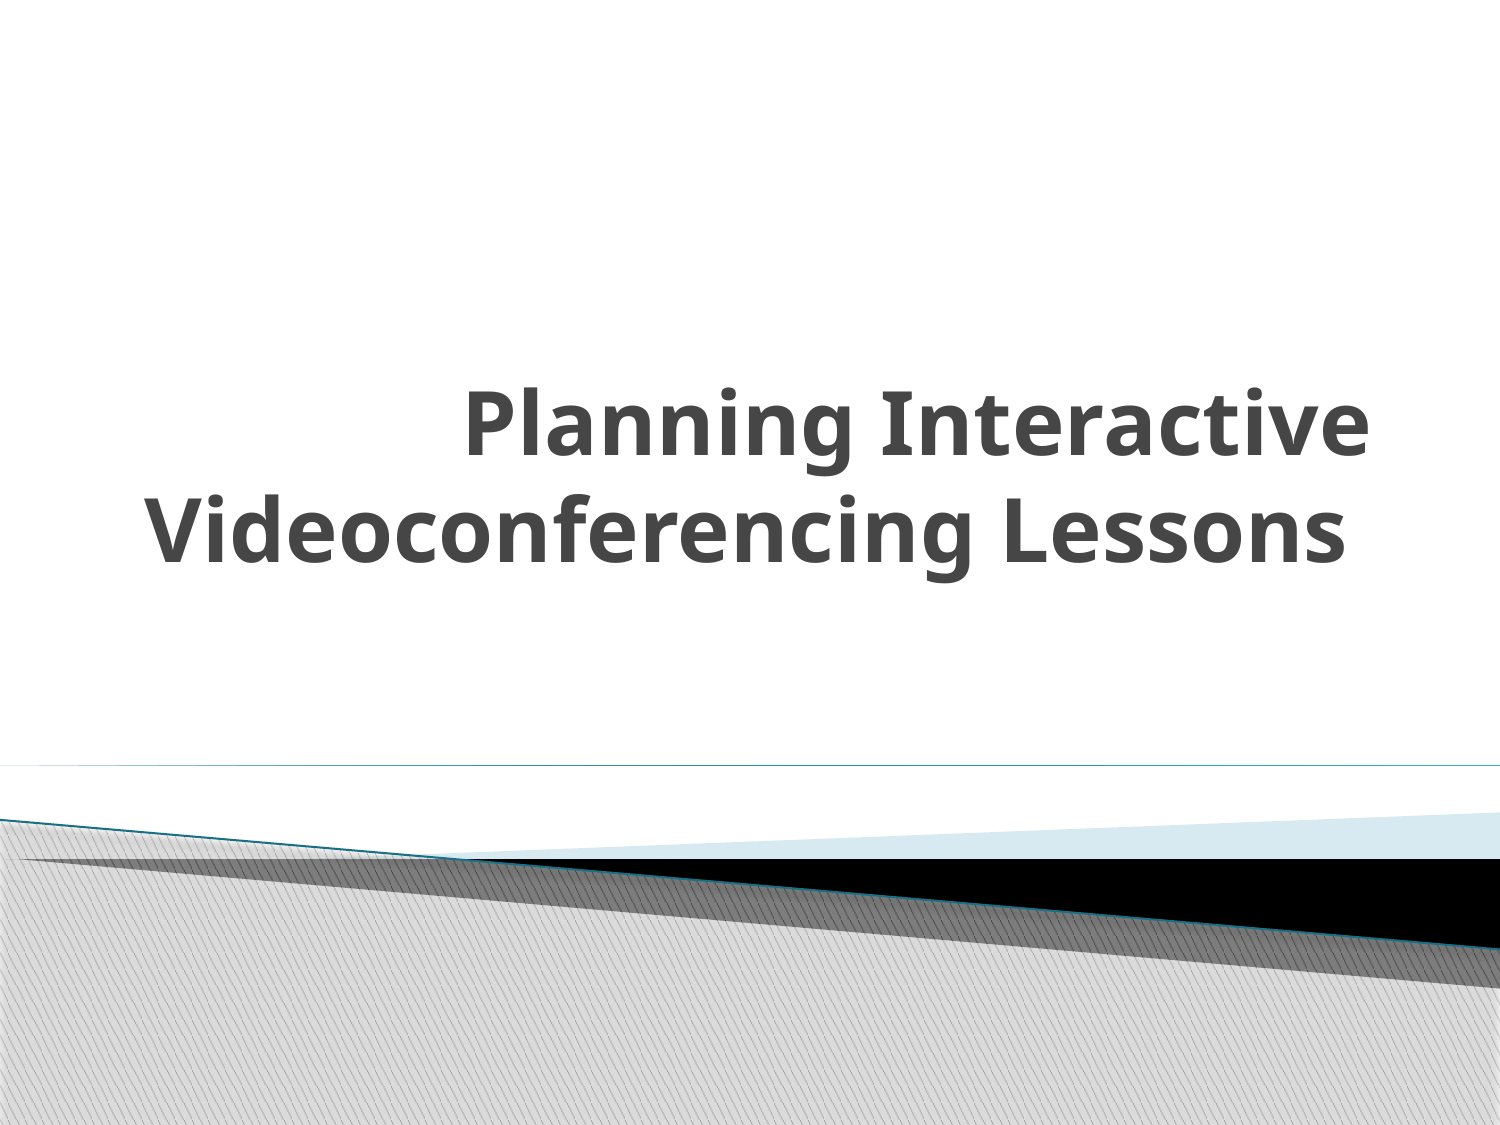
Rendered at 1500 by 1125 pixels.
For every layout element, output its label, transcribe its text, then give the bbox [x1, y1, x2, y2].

picture [5, 859, 1500, 989]
title Planning Interactive Videoconferencing Lessons [112, 287, 1388, 588]
